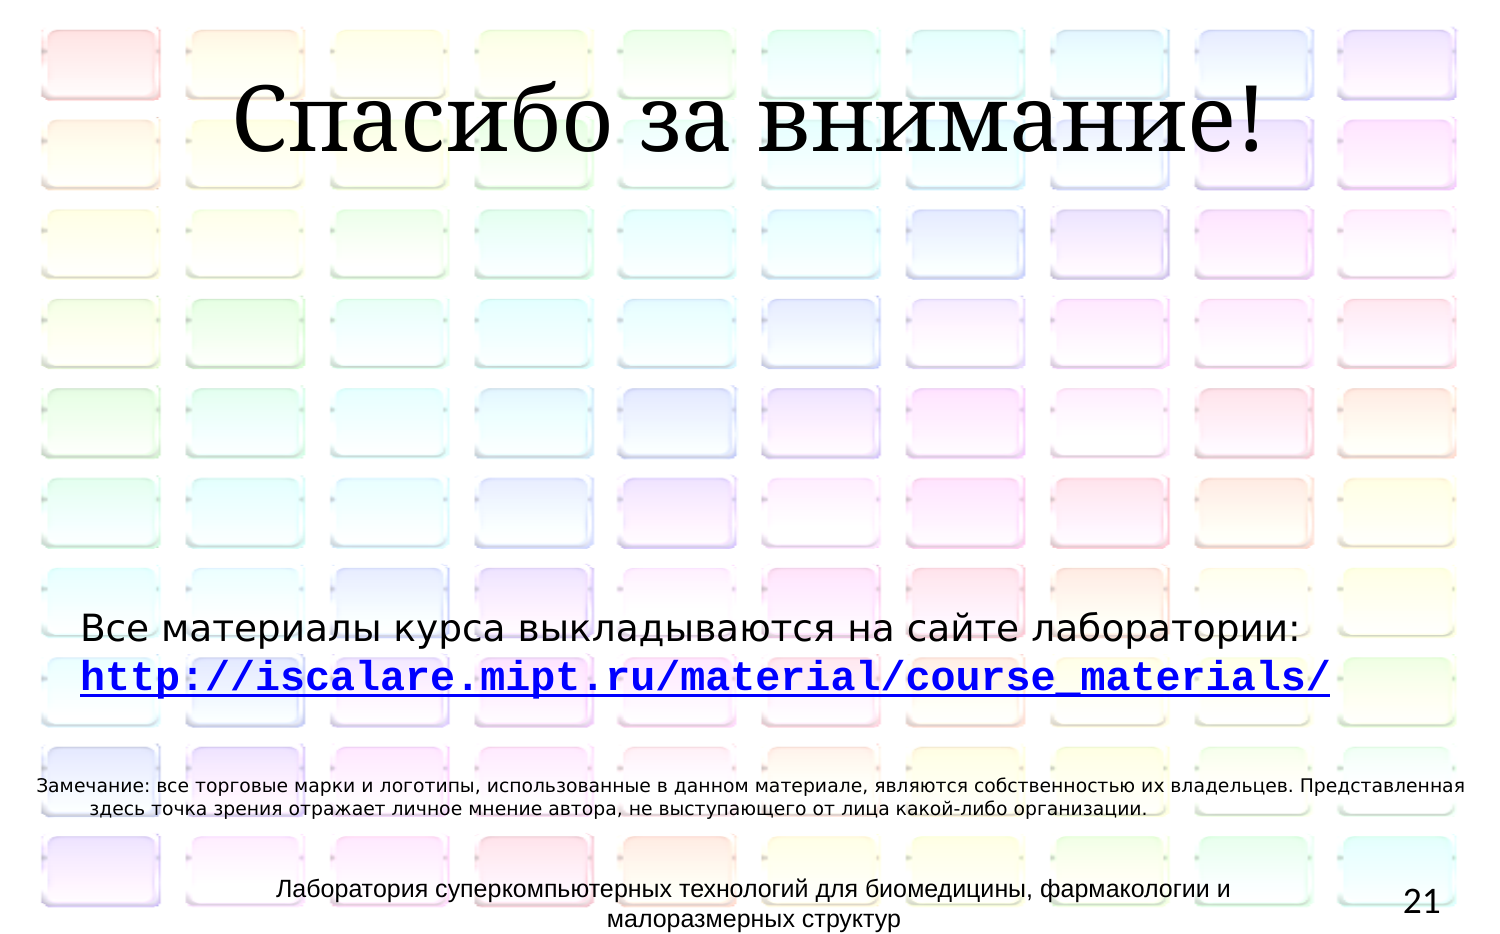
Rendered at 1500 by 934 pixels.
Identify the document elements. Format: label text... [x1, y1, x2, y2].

picture [0, 0, 1500, 934]
text_box Лаборатория суперкомпьютерных технологий для биомедицины, фармакологии и малоразмерных структур [171, 864, 1338, 915]
text_box 21 [1387, 868, 1473, 918]
list Замечание: все торговые марки и логотипы, использованные в данном материале, являются собственностью их владельцев. Представленная здесь точка зрения отражает личное мнение автора, не выступающего от лица какой-либо организации. [18, 773, 1497, 845]
text_box Все материалы курса выкладываются на сайте лаборатории: http://iscalare.mipt.ru/material/course_materials/ [64, 596, 1365, 707]
title Спасибо за внимание! [75, 37, 1425, 193]
